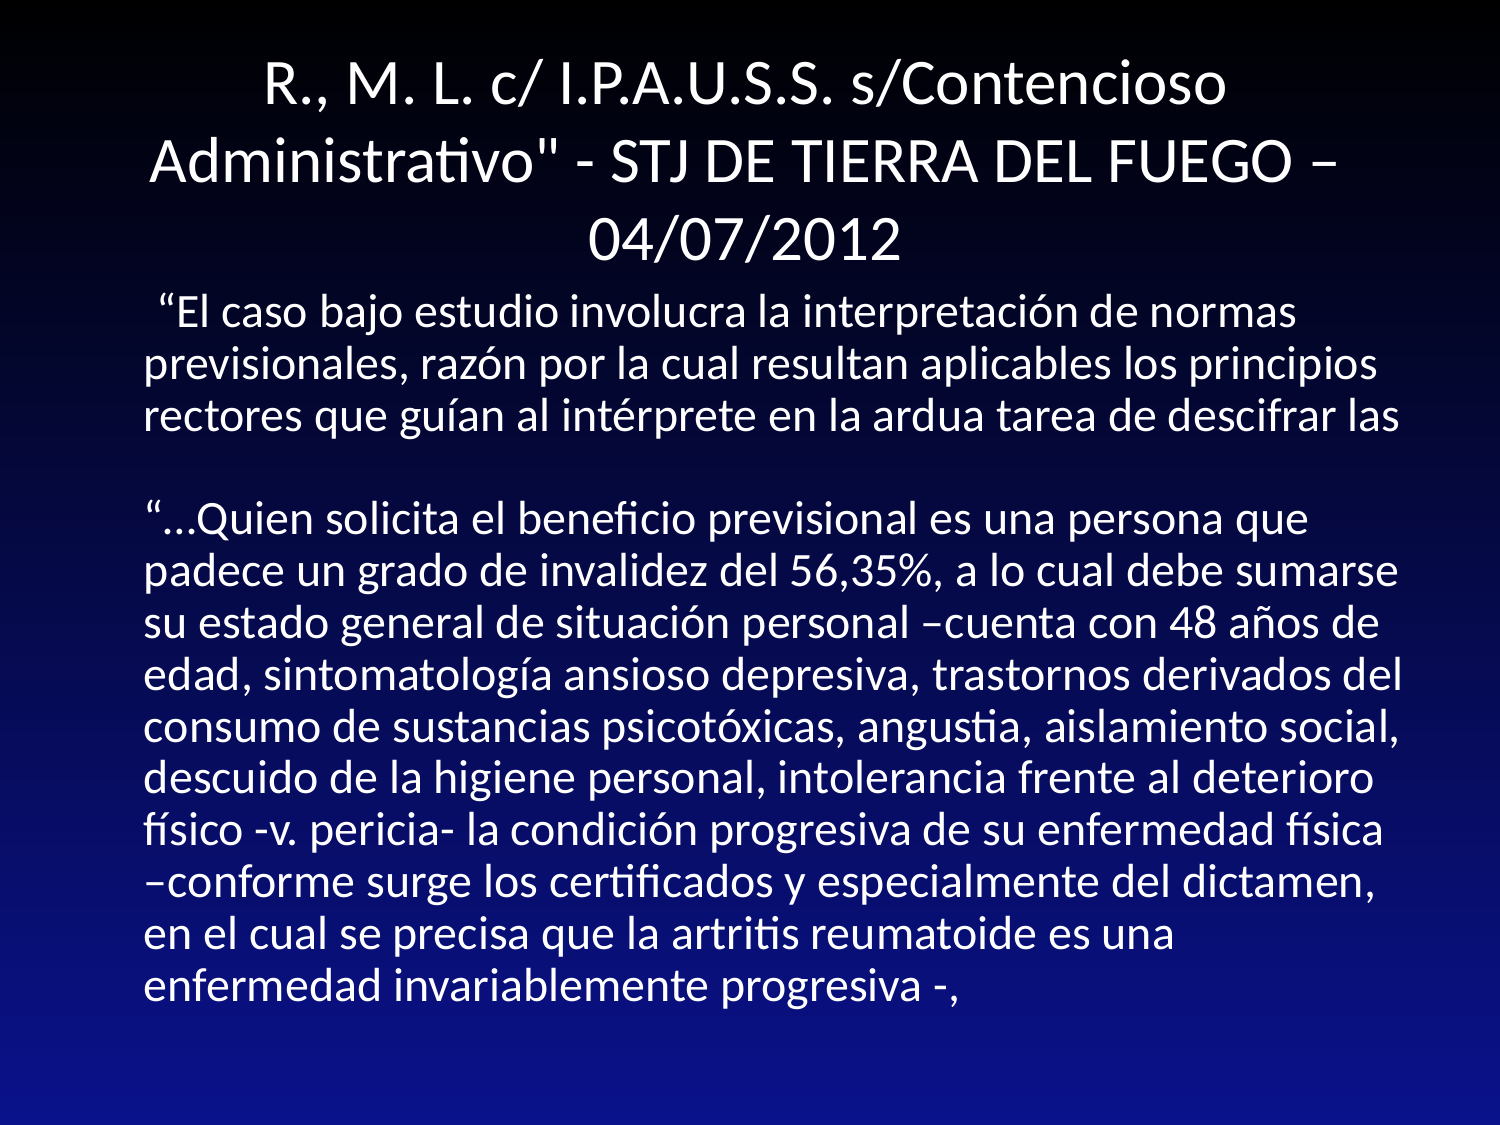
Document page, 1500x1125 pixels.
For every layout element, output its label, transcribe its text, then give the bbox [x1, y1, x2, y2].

title R., M. L. c/ I.P.A.U.S.S. s/Contencioso Administrativo" - STJ DE TIERRA DEL FUEGO – 04/07/2012 [64, 30, 1428, 360]
list “El caso bajo estudio involucra la interpretación de normas previsionales, razón por la cual resultan aplicables los principios rectores que guían al intérprete en la ardua tarea de descifrar las “…Quien solicita el beneficio previsional es una persona que padece un grado de invalidez del 56,35%, a lo cual debe sumarse su estado general de situación personal –cuenta con 48 años de edad, sintomatología ansioso depresiva, trastornos derivados del consumo de sustancias psicotóxicas, angustia, aislamiento social, descuido de la higiene personal, intolerancia frente al deterioro físico -v. pericia- la condición progresiva de su enfermedad física –conforme surge los certificados y especialmente del dictamen, en el cual se precisa que la artritis reumatoide es una enfermedad invariablemente progresiva -, [76, 278, 1428, 1022]
